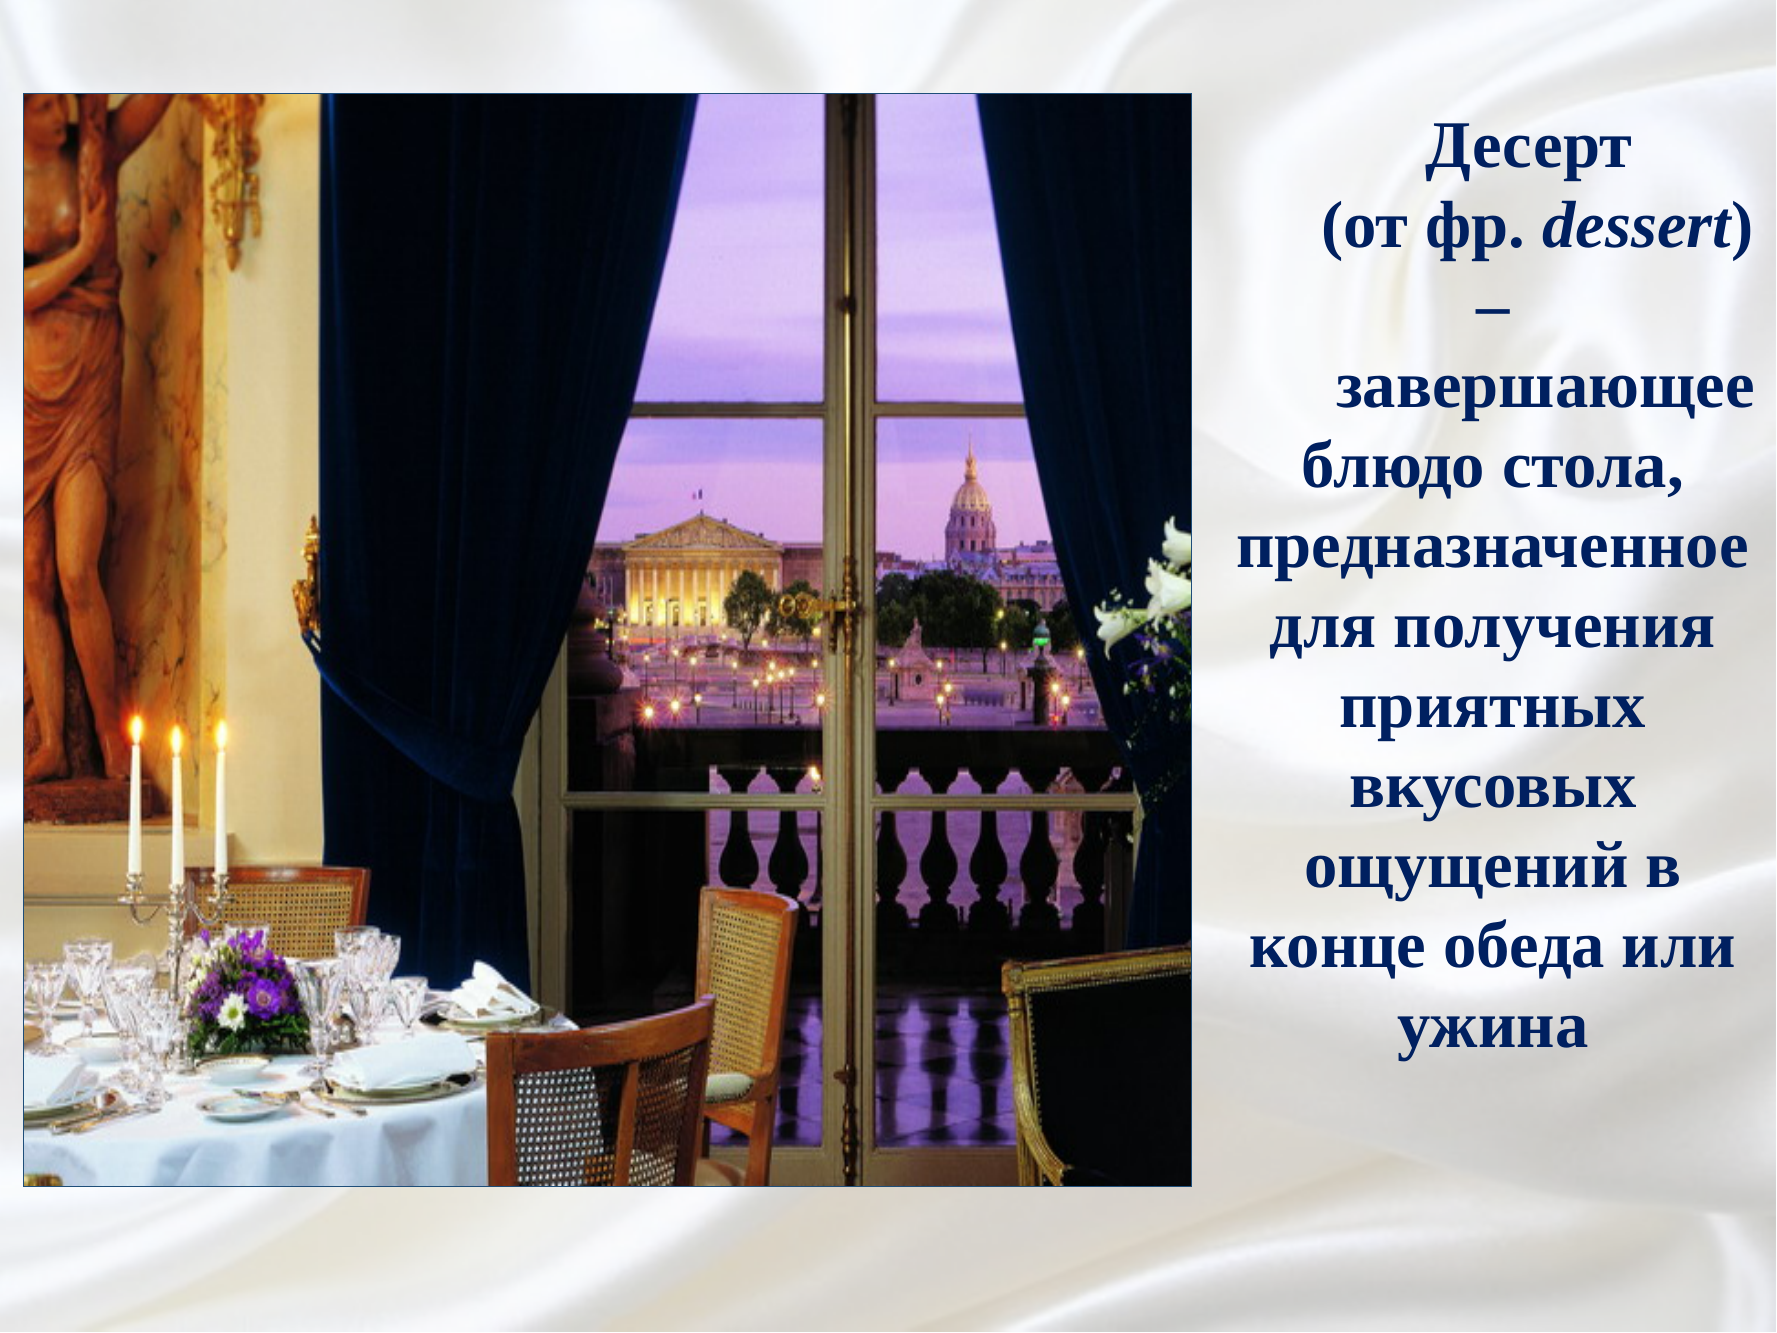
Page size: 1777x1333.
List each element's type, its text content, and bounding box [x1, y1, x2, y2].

picture [23, 93, 1192, 1187]
text_box Десерт (от фр. dessert) – завершающее блюдо стола, предназначенное для получения приятных вкусовых ощущений в конце обеда или ужина [1210, 93, 1776, 1069]
